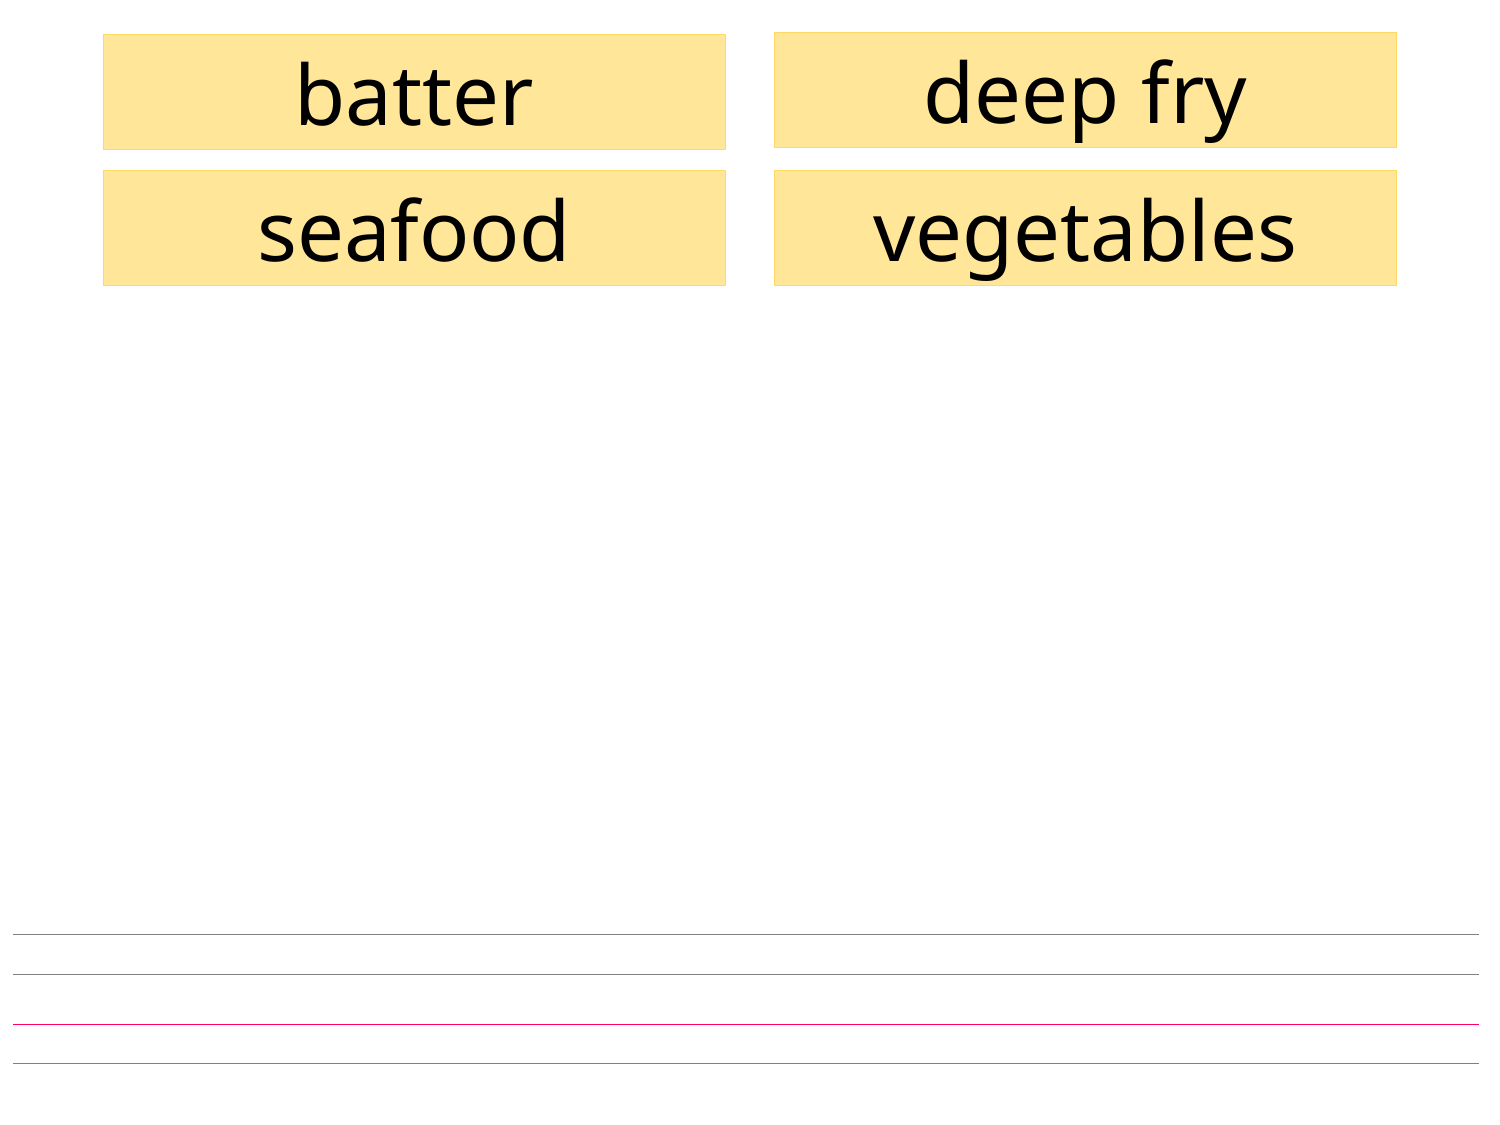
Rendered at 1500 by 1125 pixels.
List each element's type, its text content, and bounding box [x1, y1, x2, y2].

text_box batter [103, 34, 726, 150]
text_box deep fry [774, 32, 1397, 148]
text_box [12, 934, 1479, 1064]
text_box vegetables [774, 170, 1397, 286]
text_box seafood [103, 170, 726, 286]
